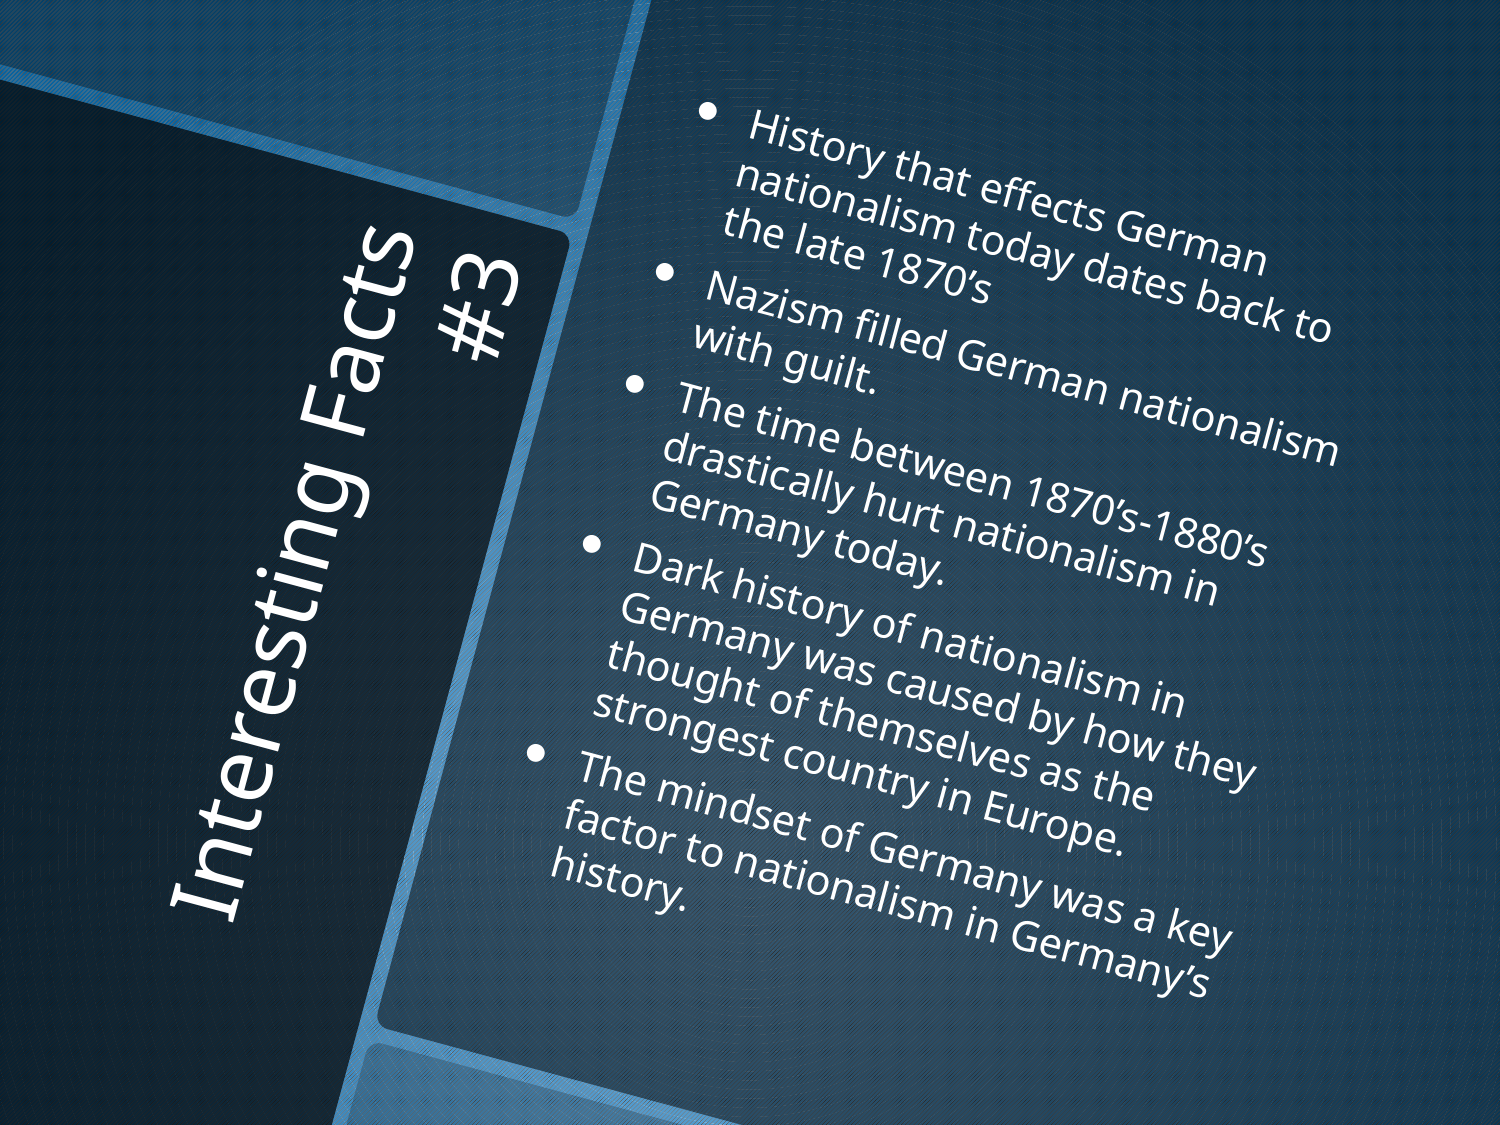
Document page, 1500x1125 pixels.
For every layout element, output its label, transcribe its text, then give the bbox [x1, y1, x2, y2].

title Interesting Facts #3 [69, 181, 554, 1056]
list History that effects German nationalism today dates back to the late 1870’s Nazism filled German nationalism with guilt. The time between 1870’s-1880’s drastically hurt nationalism in Germany today. Dark history of nationalism in Germany was caused by how they thought of themselves as the strongest country in Europe. The mindset of Germany was a key factor to nationalism in Germany’s history. [475, 72, 1430, 1076]
